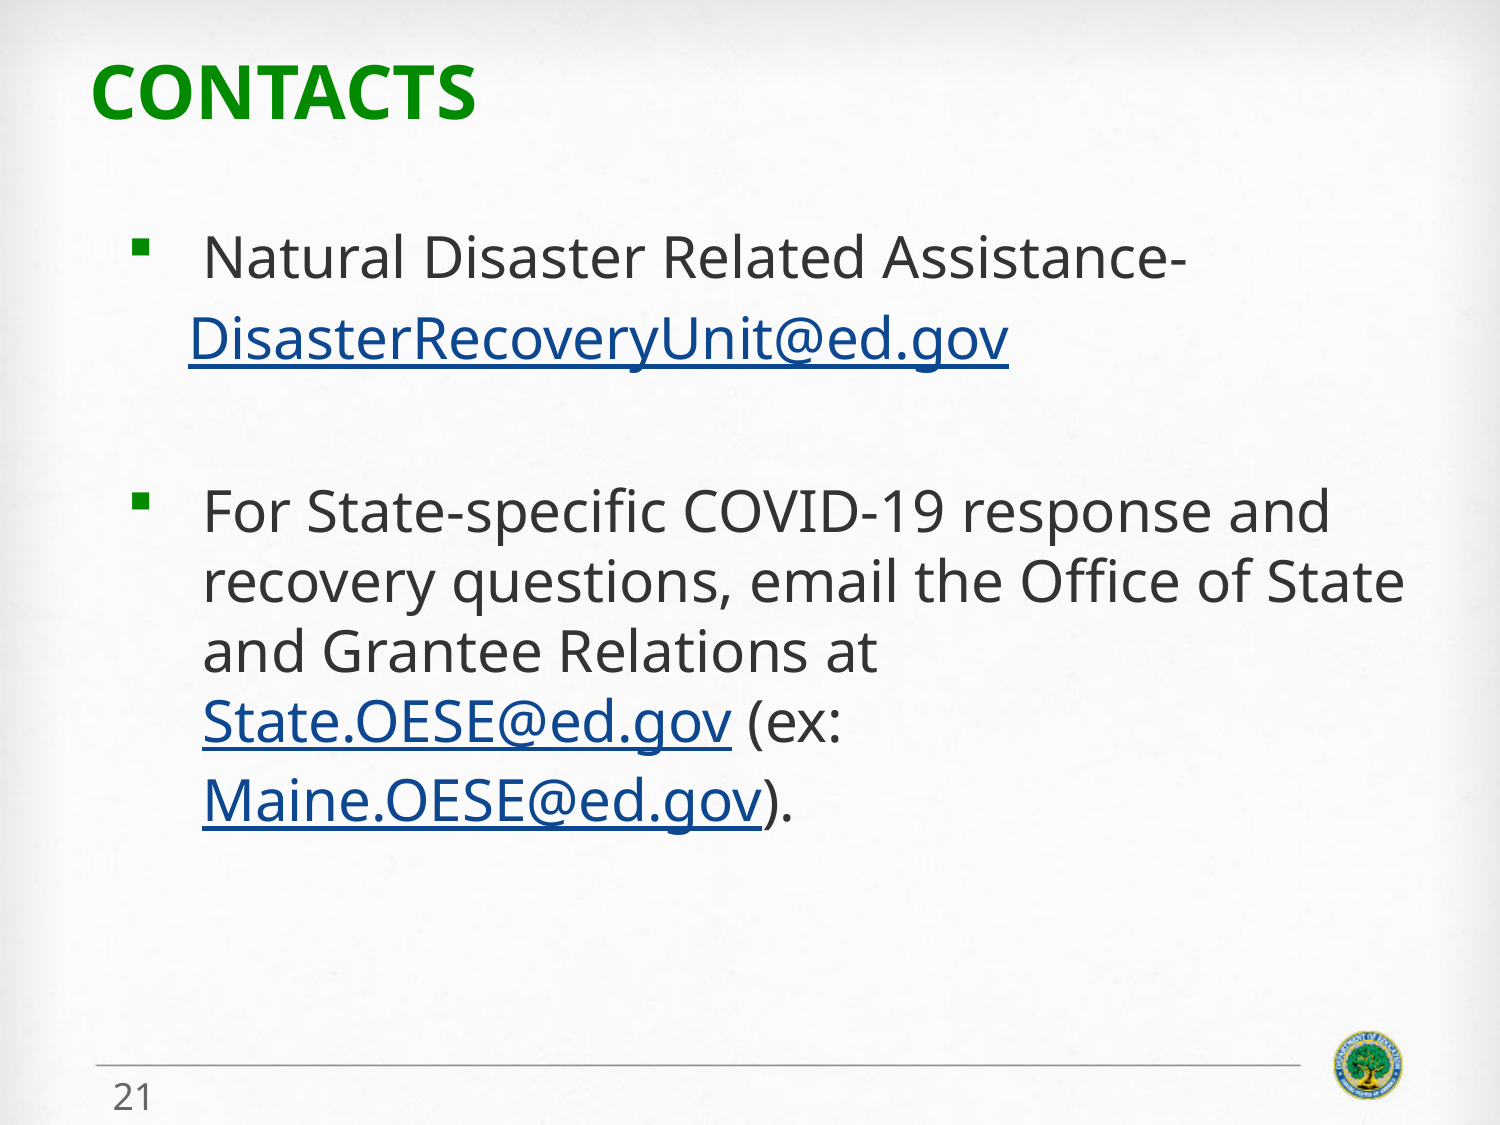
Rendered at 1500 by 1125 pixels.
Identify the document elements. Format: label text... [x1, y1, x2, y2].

title CONTACTS [75, 37, 1425, 130]
picture [0, 0, 1500, 1125]
list Natural Disaster Related Assistance- DisasterRecoveryUnit@ed.gov For State-specific COVID-19 response and recovery questions, email the Office of State and Grantee Relations at State.OESE@ed.gov (ex: Maine.OESE@ed.gov). [75, 212, 1425, 943]
slide_number 21 [112, 1065, 200, 1125]
